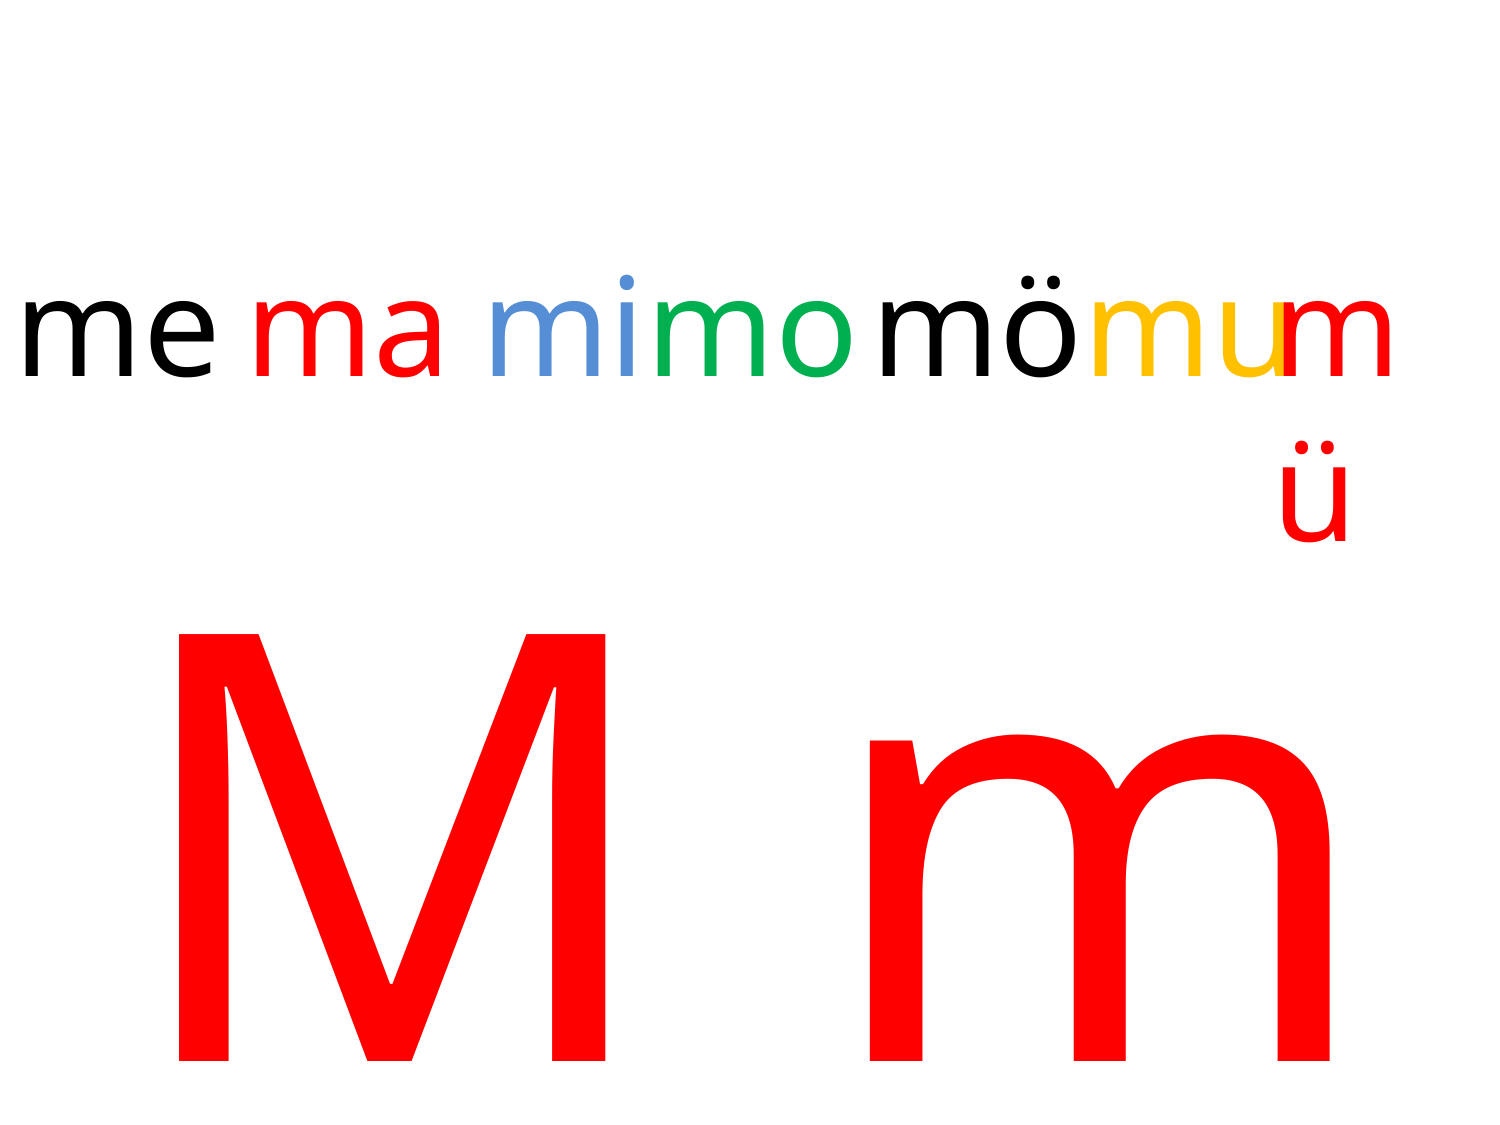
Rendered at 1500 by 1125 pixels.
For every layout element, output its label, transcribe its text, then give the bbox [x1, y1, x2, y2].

text_box me [0, 231, 230, 412]
text_box mü [1257, 231, 1500, 456]
text_box M m [0, 456, 1500, 1125]
text_box mo [631, 231, 856, 412]
text_box mö [856, 231, 1068, 412]
text_box mu [1068, 231, 1257, 412]
text_box ma [230, 231, 555, 456]
text_box mi [466, 231, 631, 412]
